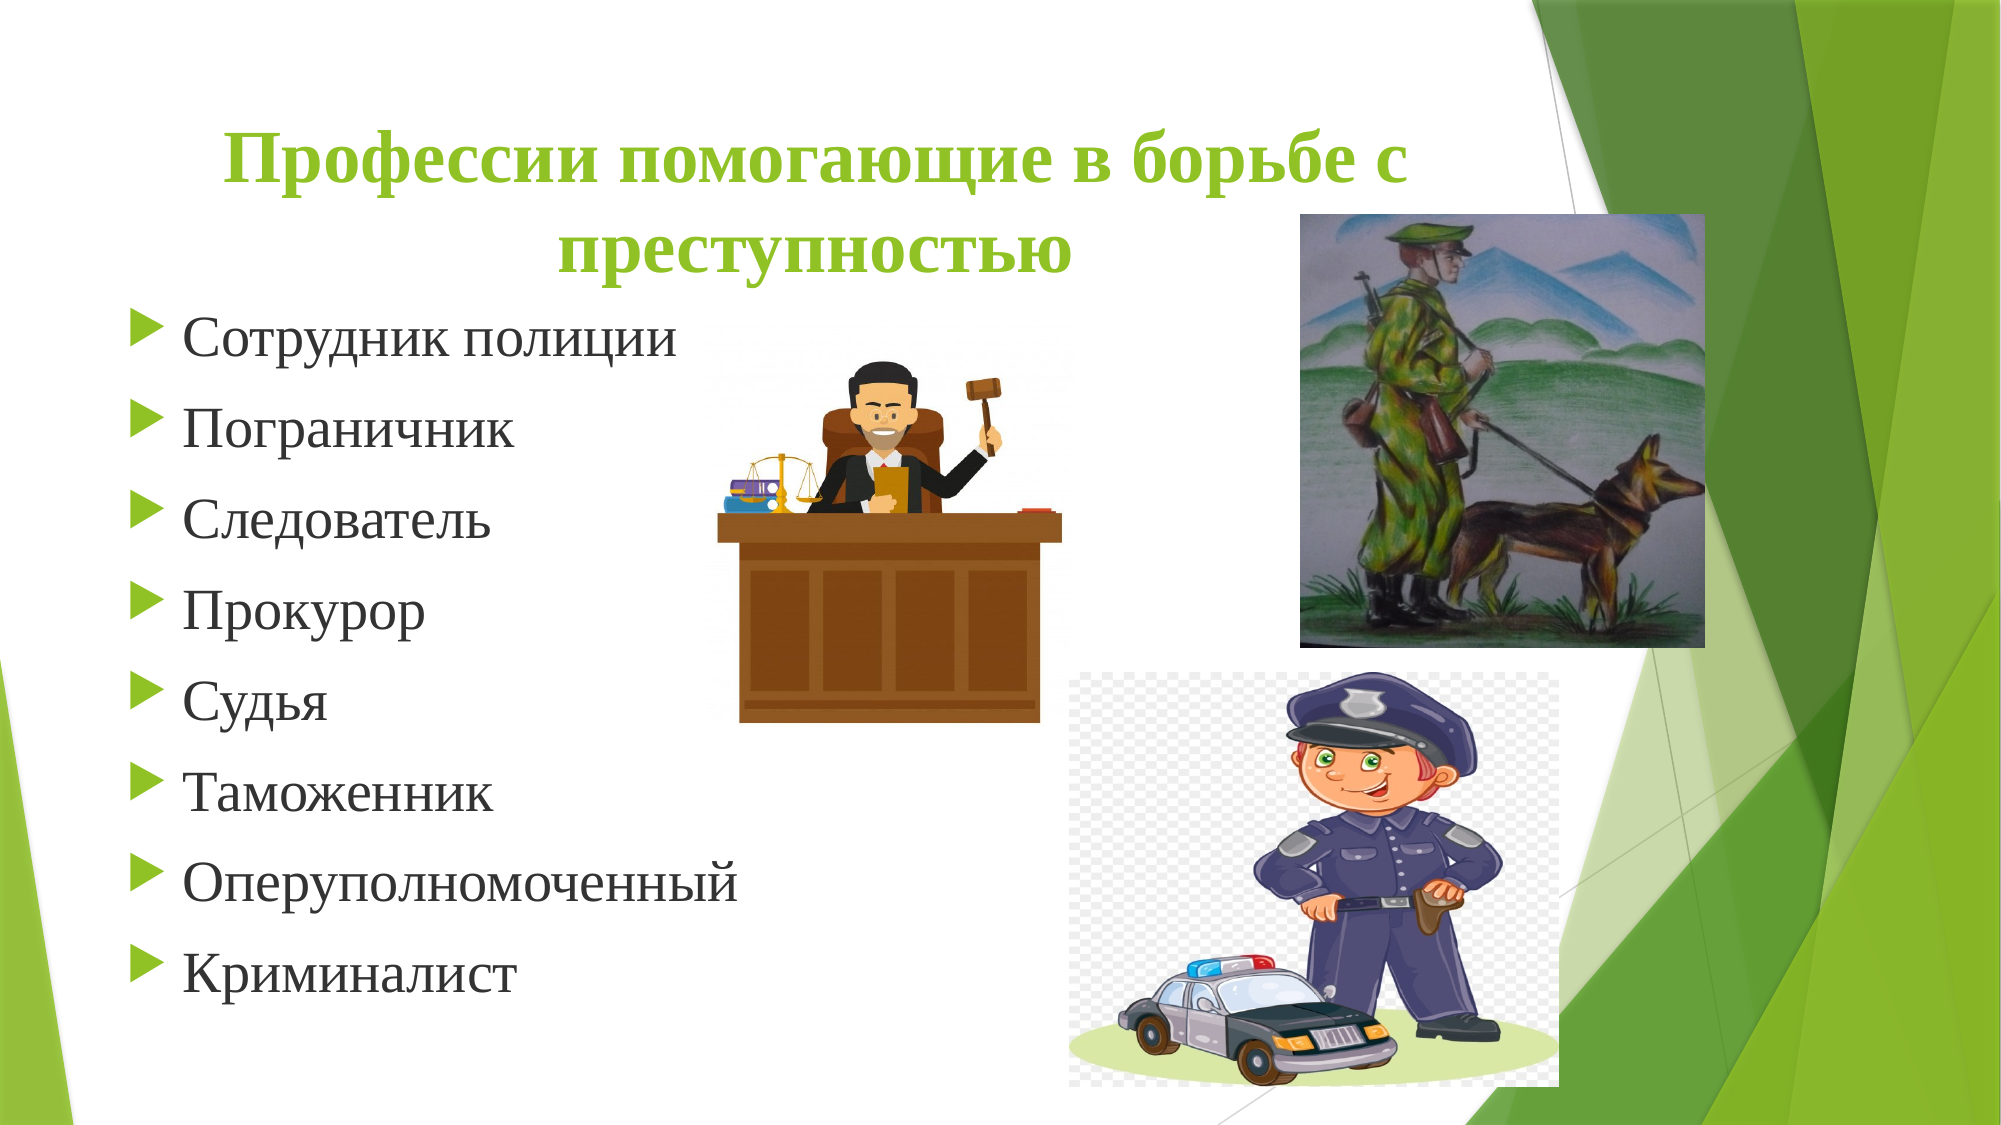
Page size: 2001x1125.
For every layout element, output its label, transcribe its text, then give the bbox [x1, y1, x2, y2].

title Профессии помогающие в борьбе с преступностью [111, 99, 1522, 317]
list Сотрудник полиции Пограничник Следователь Прокурор Судья Таможенник Оперуполномоченный Криминалист [111, 291, 851, 928]
picture [1300, 213, 1706, 649]
picture [704, 310, 1560, 1087]
